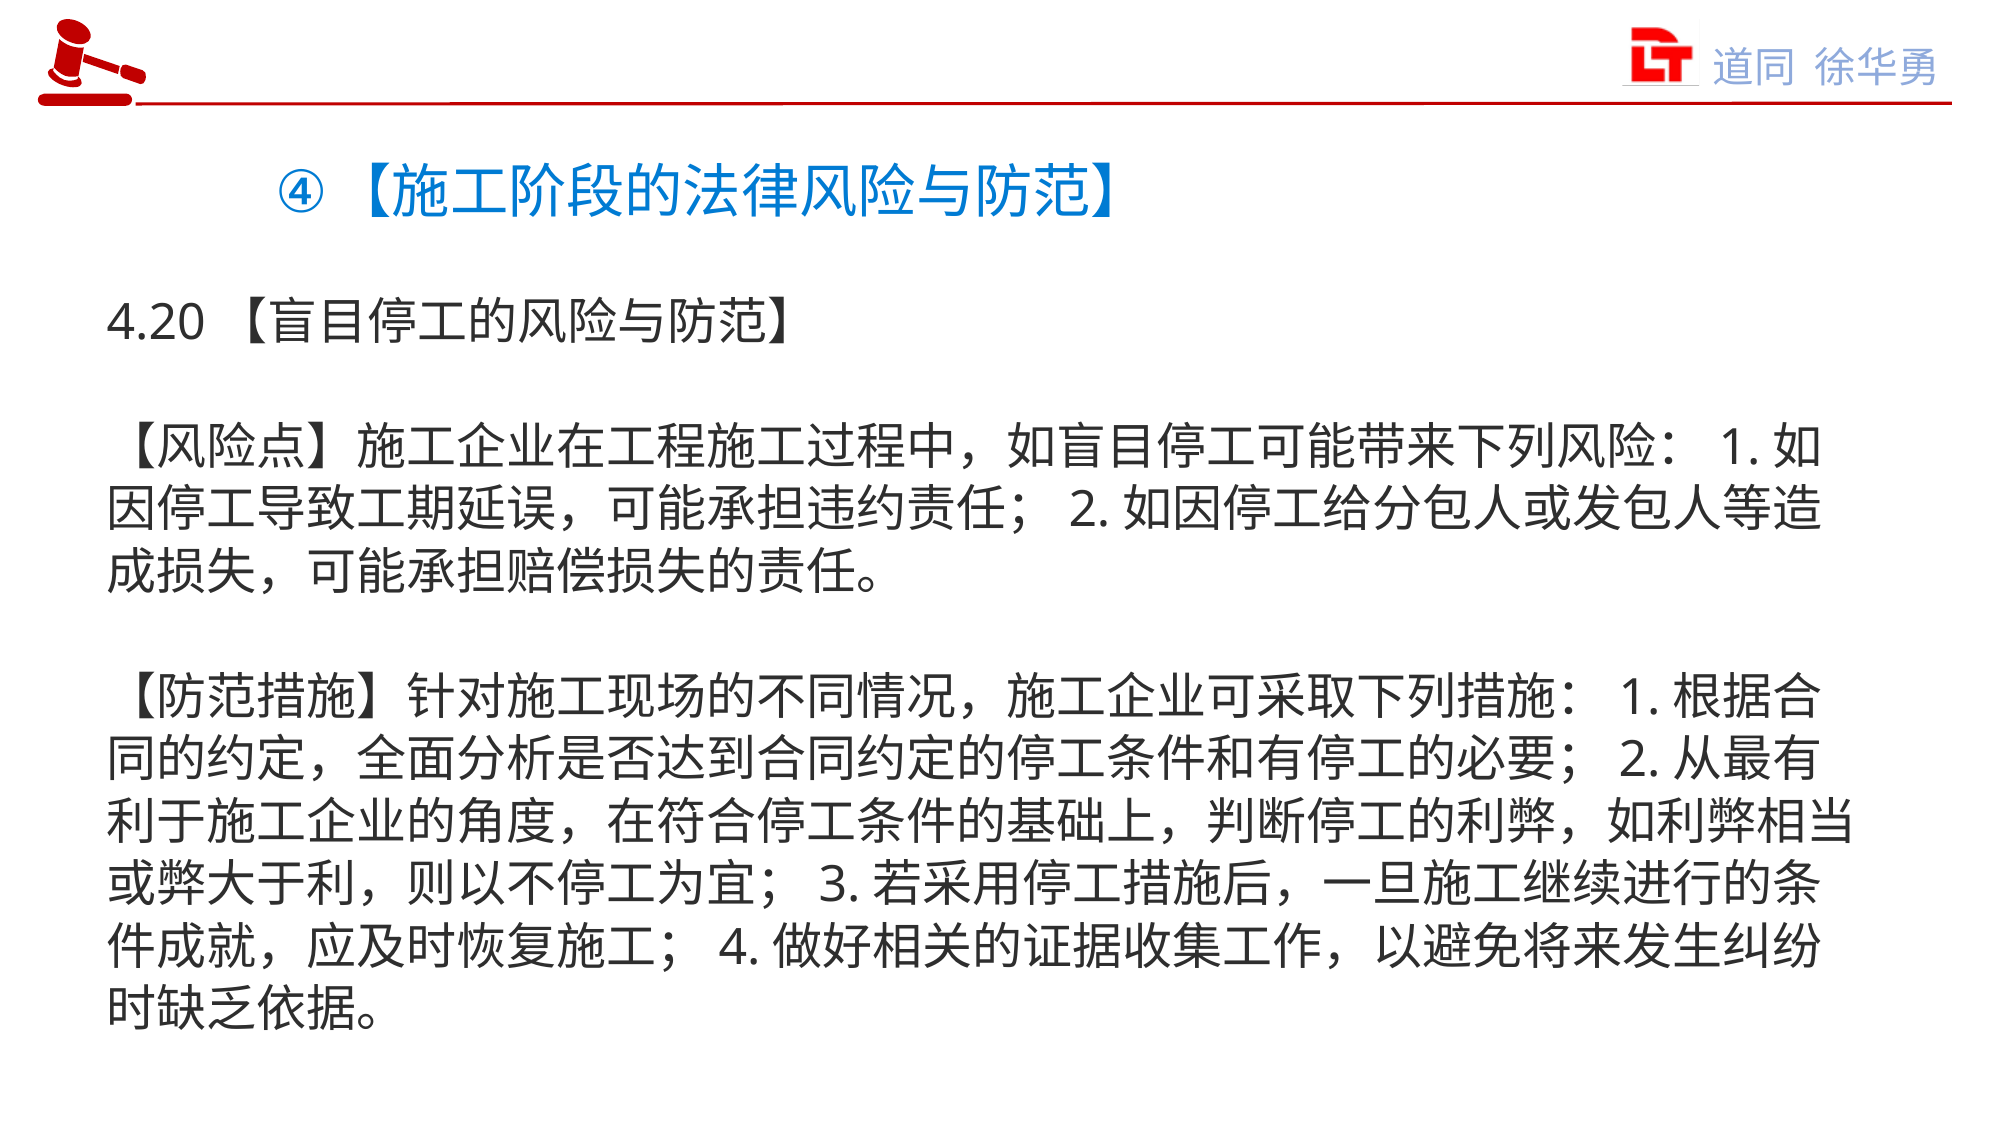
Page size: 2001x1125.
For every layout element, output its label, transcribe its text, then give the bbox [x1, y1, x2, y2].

picture [1622, 19, 1699, 97]
text_box 【施工阶段的法律风险与防范】 4.20【盲目停工的风险与防范】 【风险点】施工企业在工程施工过程中，如盲目停工可能带来下列风险：1.如因停工导致工期延误，可能承担违约责任；2.如因停工给分包人或发包人等造成损失，可能承担赔偿损失的责任。 【防范措施】针对施工现场的不同情况，施工企业可采取下列措施：1.根据合同的约定，全面分析是否达到合同约定的停工条件和有停工的必要；2.从最有利于施工企业的角度，在符合停工条件的基础上，判断停工的利弊，如利弊相当或弊大于利，则以不停工为宜；3.若采用停工措施后，一旦施工继续进行的条件成就，应及时恢复施工；4.做好相关的证据收集工作，以避免将来发生纠纷时缺乏依据。 [91, 154, 1872, 1045]
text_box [37, 17, 1954, 106]
